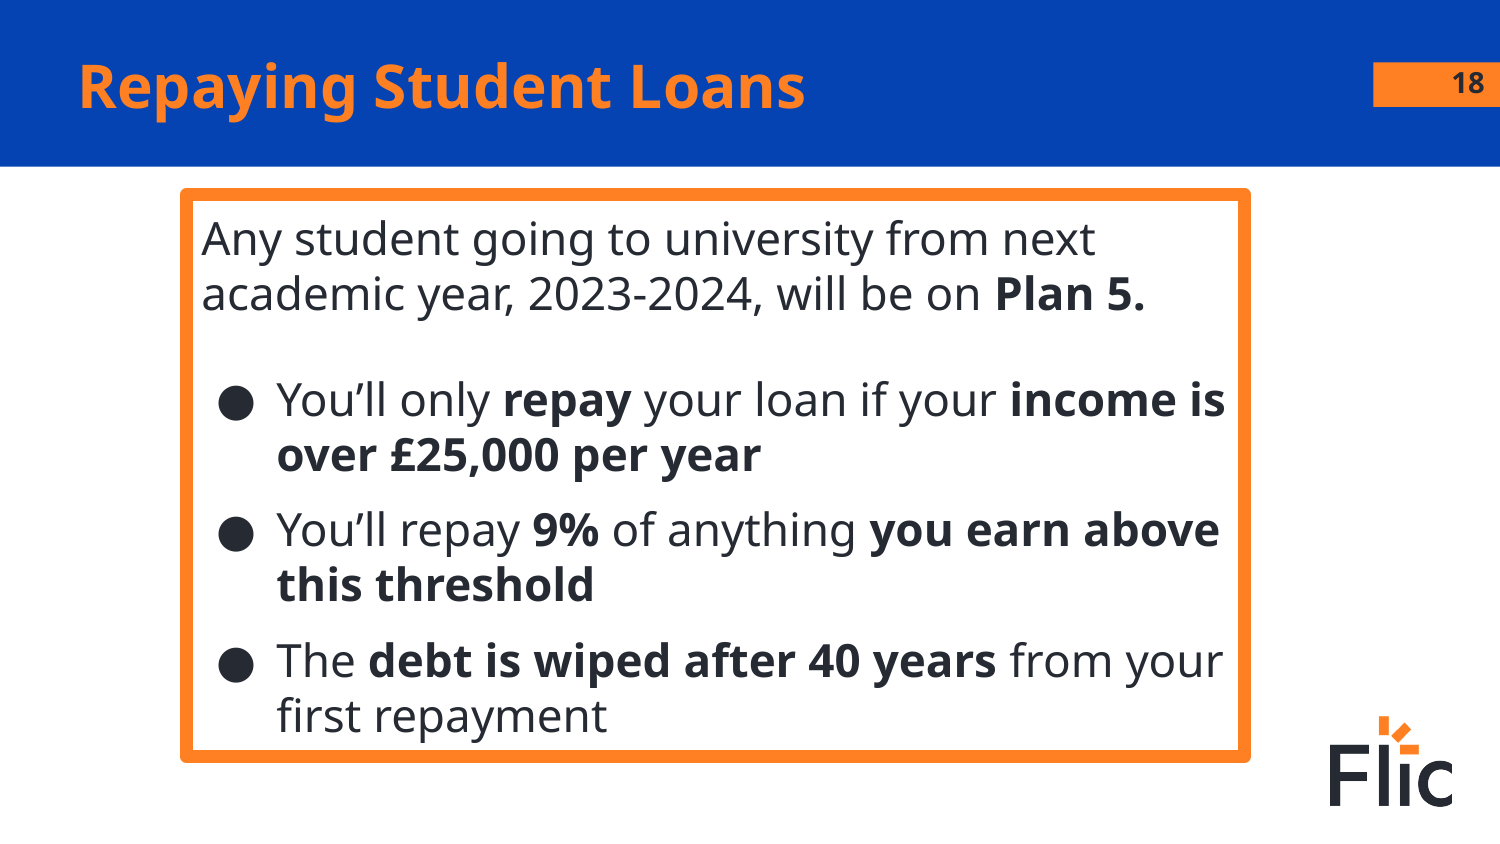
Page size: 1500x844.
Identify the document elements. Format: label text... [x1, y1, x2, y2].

picture [1330, 716, 1452, 807]
text_box Any student going to university from next academic year, 2023-2024, will be on Plan 5. You’ll only repay your loan if your income is over £25,000 per year You’ll repay 9% of anything you earn above this threshold The debt is wiped after 40 years from your first repayment [186, 194, 1245, 757]
title Repaying Student Loans [62, 41, 998, 127]
slide_number 18 [1410, 49, 1500, 115]
